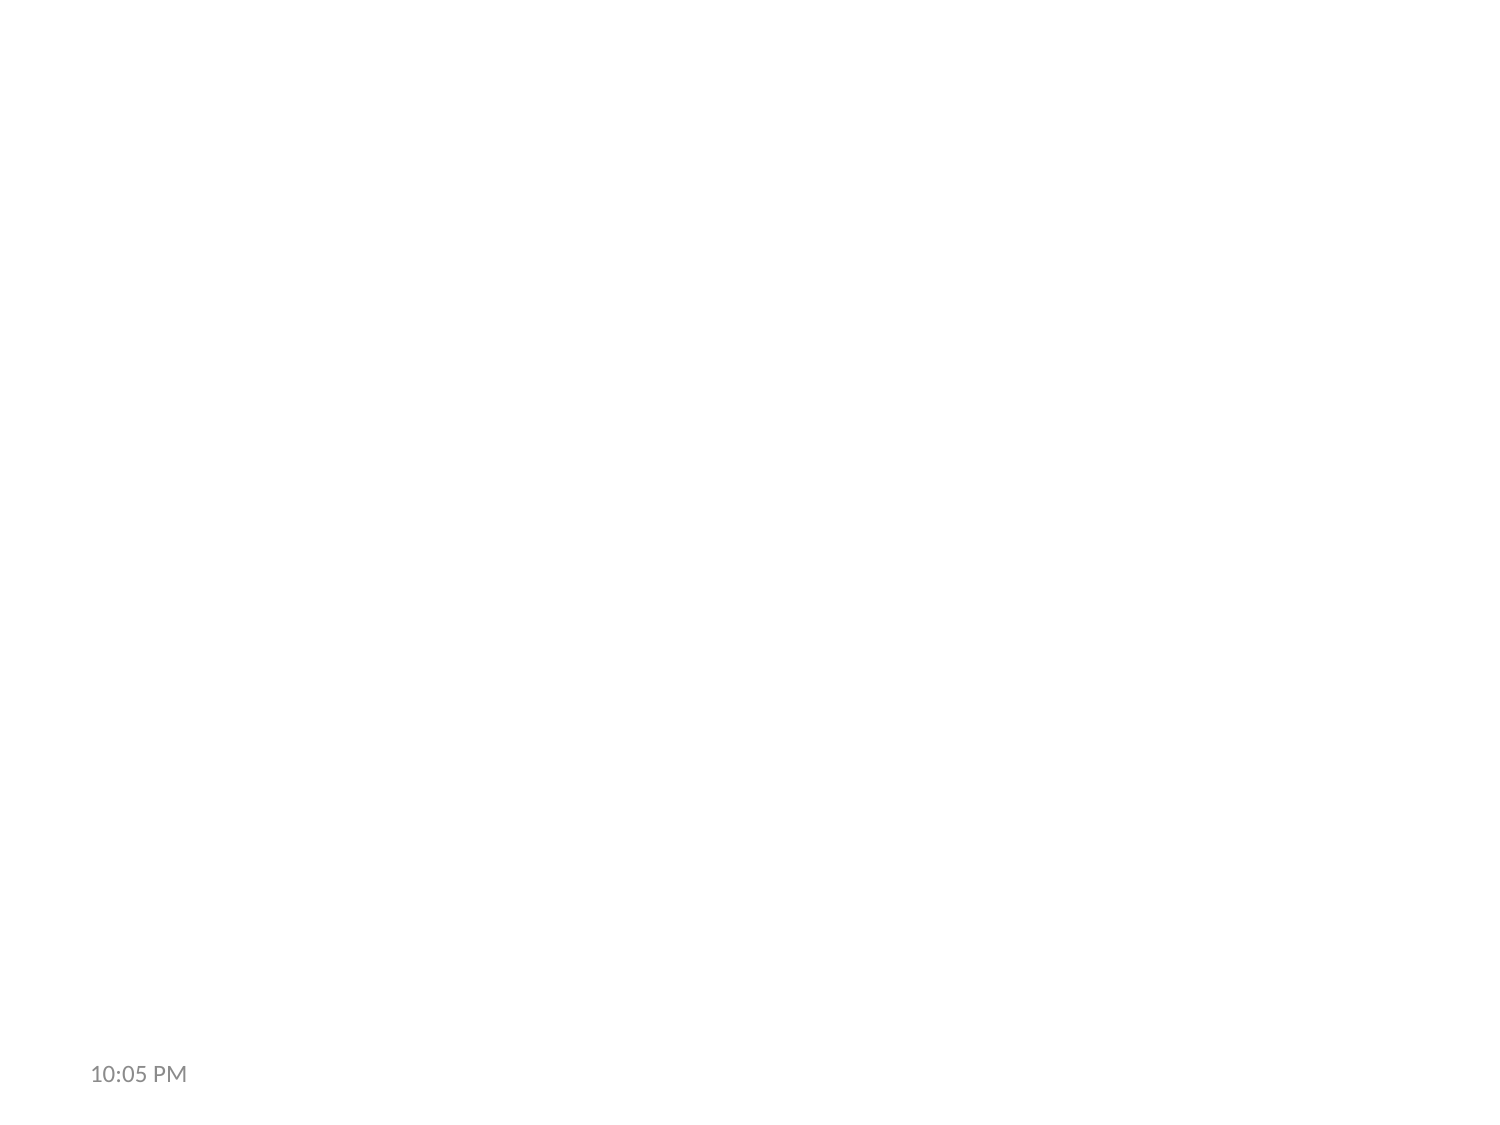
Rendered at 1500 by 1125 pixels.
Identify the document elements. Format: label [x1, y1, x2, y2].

slide_number [75, 1042, 425, 1103]
